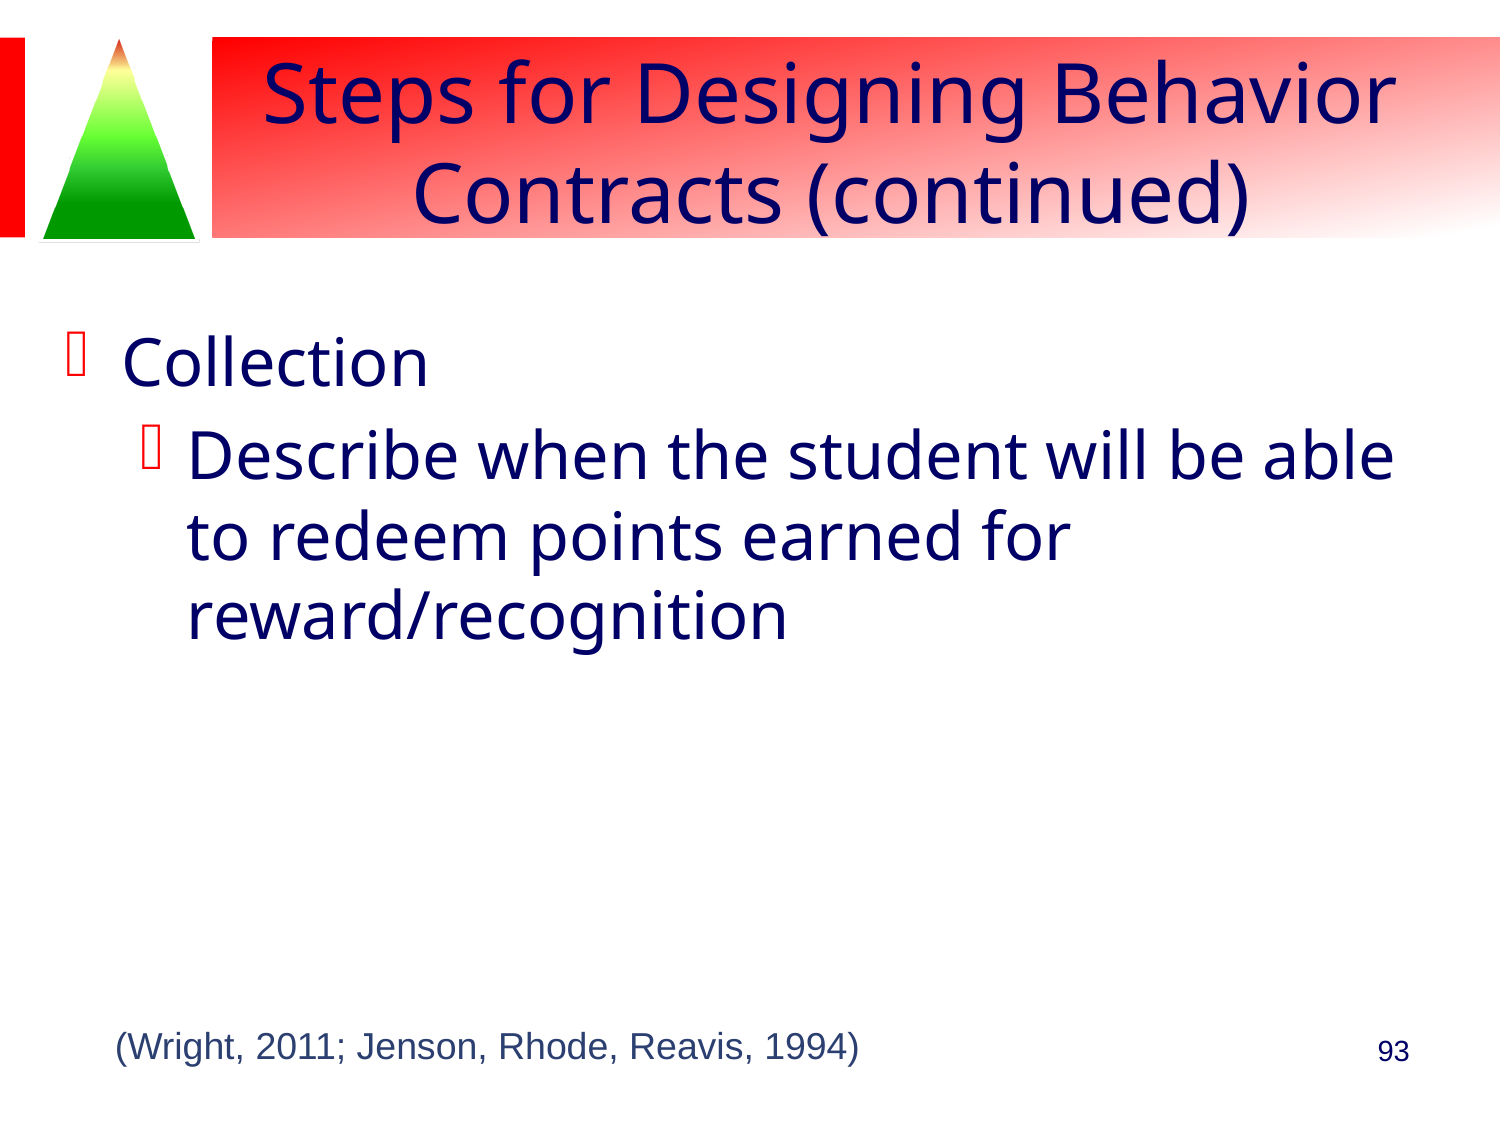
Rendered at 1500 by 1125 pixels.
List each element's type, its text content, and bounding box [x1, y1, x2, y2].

slide_number 93 [1074, 1024, 1426, 1103]
picture [37, 30, 200, 243]
title Steps for Designing Behavior Contracts (continued) [237, 37, 1426, 243]
list Collection Describe when the student will be able to redeem points earned for reward/recognition [49, 312, 1426, 1006]
text_box (Wright, 2011; Jenson, Rhode, Reavis, 1994) [99, 1014, 1025, 1075]
